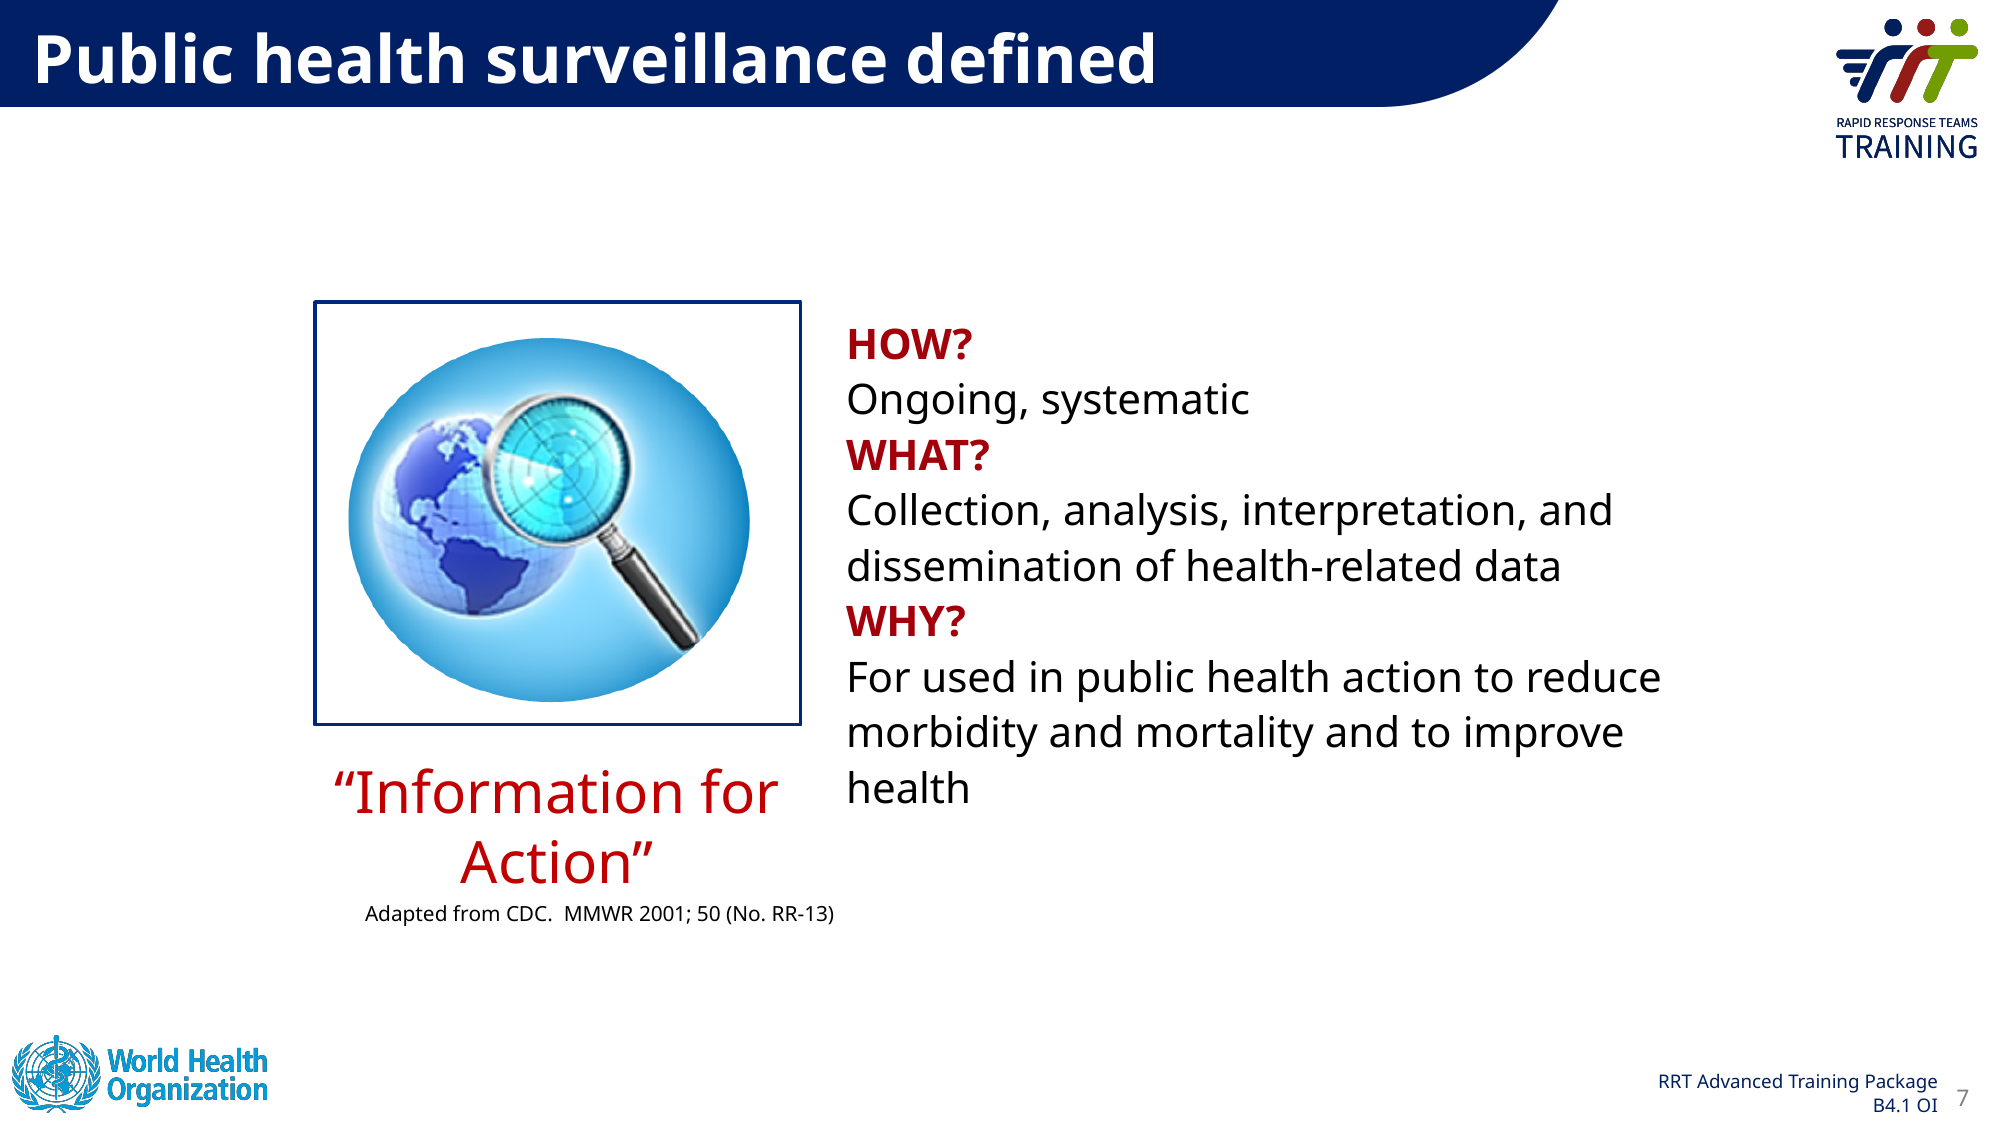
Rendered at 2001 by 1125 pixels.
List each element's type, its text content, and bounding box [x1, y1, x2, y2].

text_box “Information for Action” [321, 747, 794, 903]
picture [59, 1035, 267, 1113]
picture [36, 1088, 78, 1105]
text_box Adapted from CDC. MMWR 2001; 50 (No. RR-13) [357, 892, 1643, 933]
picture [0, 0, 1583, 107]
picture [46, 1056, 54, 1062]
title Public health surveillance defined [24, 8, 1196, 116]
picture [22, 1062, 26, 1077]
picture [34, 1054, 43, 1078]
picture [30, 1083, 37, 1091]
picture [12, 1035, 54, 1068]
picture [24, 1054, 36, 1087]
picture [40, 1062, 47, 1070]
picture [12, 1083, 48, 1113]
picture [1835, 19, 1978, 167]
list HOW? Ongoing, systematic WHAT? Collection, analysis, interpretation, and dissemination of health-related data WHY? For used in public health action to reduce morbidity and mortality and to improve health [838, 304, 1751, 821]
picture [313, 300, 802, 726]
picture [71, 1053, 90, 1091]
picture [50, 1108, 62, 1113]
